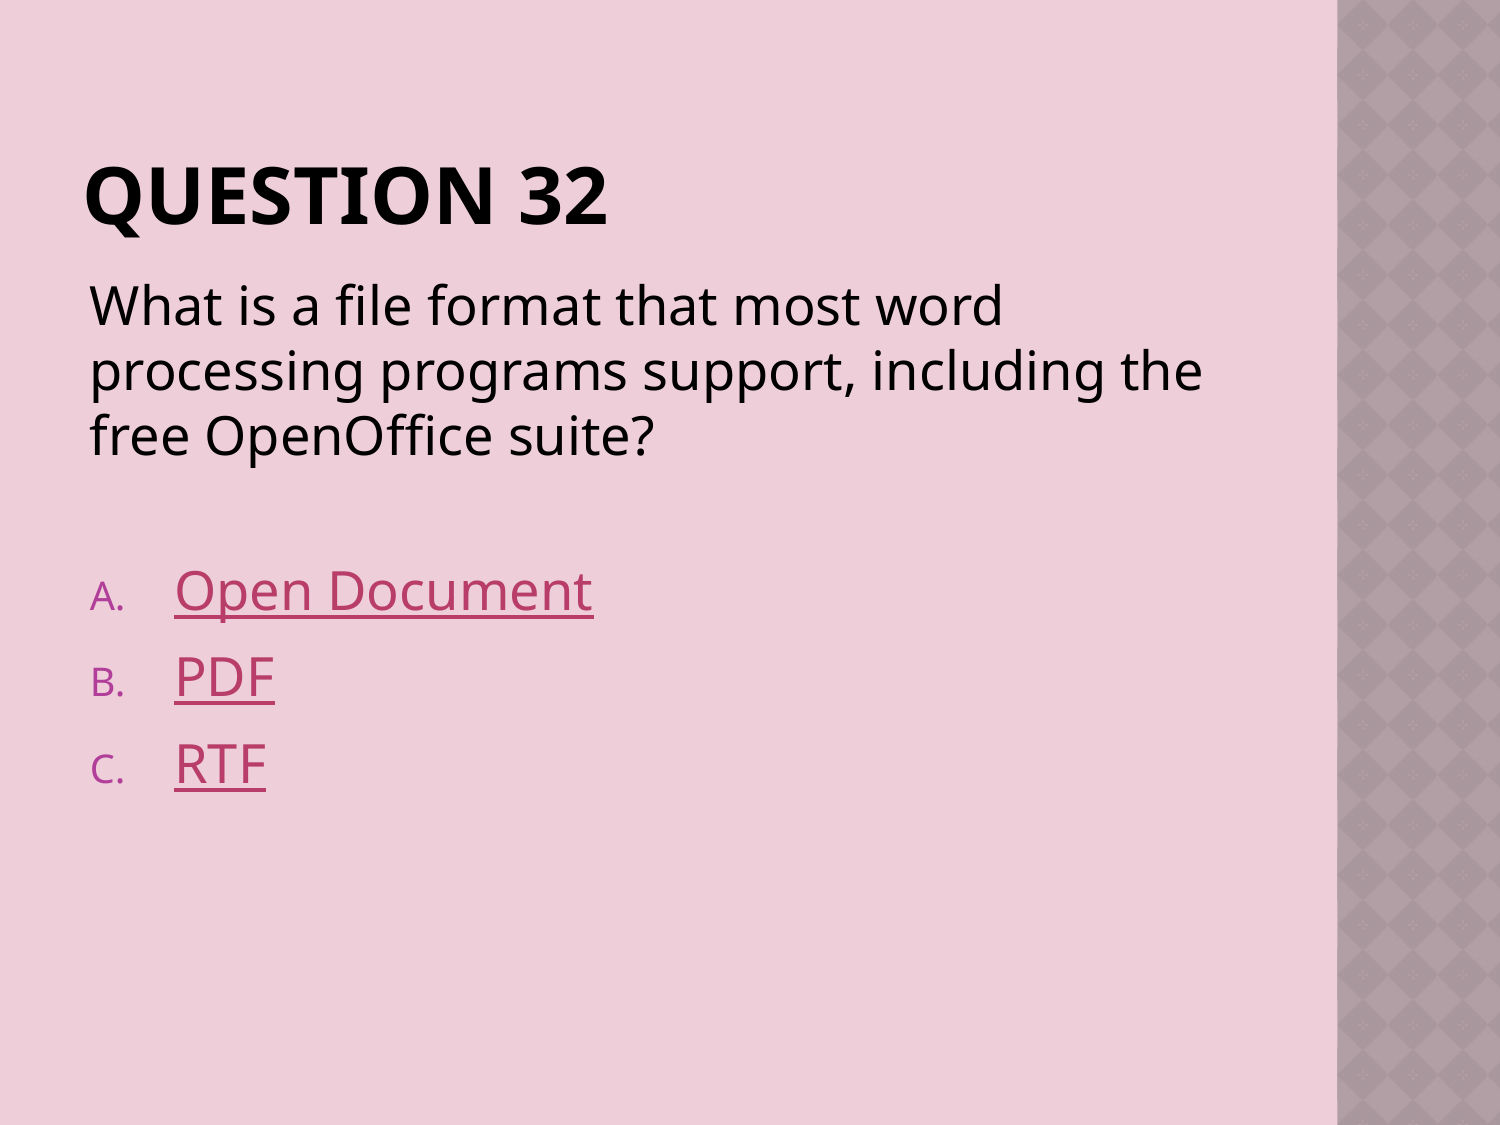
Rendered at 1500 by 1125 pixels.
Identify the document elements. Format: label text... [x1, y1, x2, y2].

list What is a file format that most word processing programs support, including the free OpenOffice suite? Open Document PDF RTF [75, 264, 1263, 1059]
title Question 32 [75, 52, 1263, 240]
